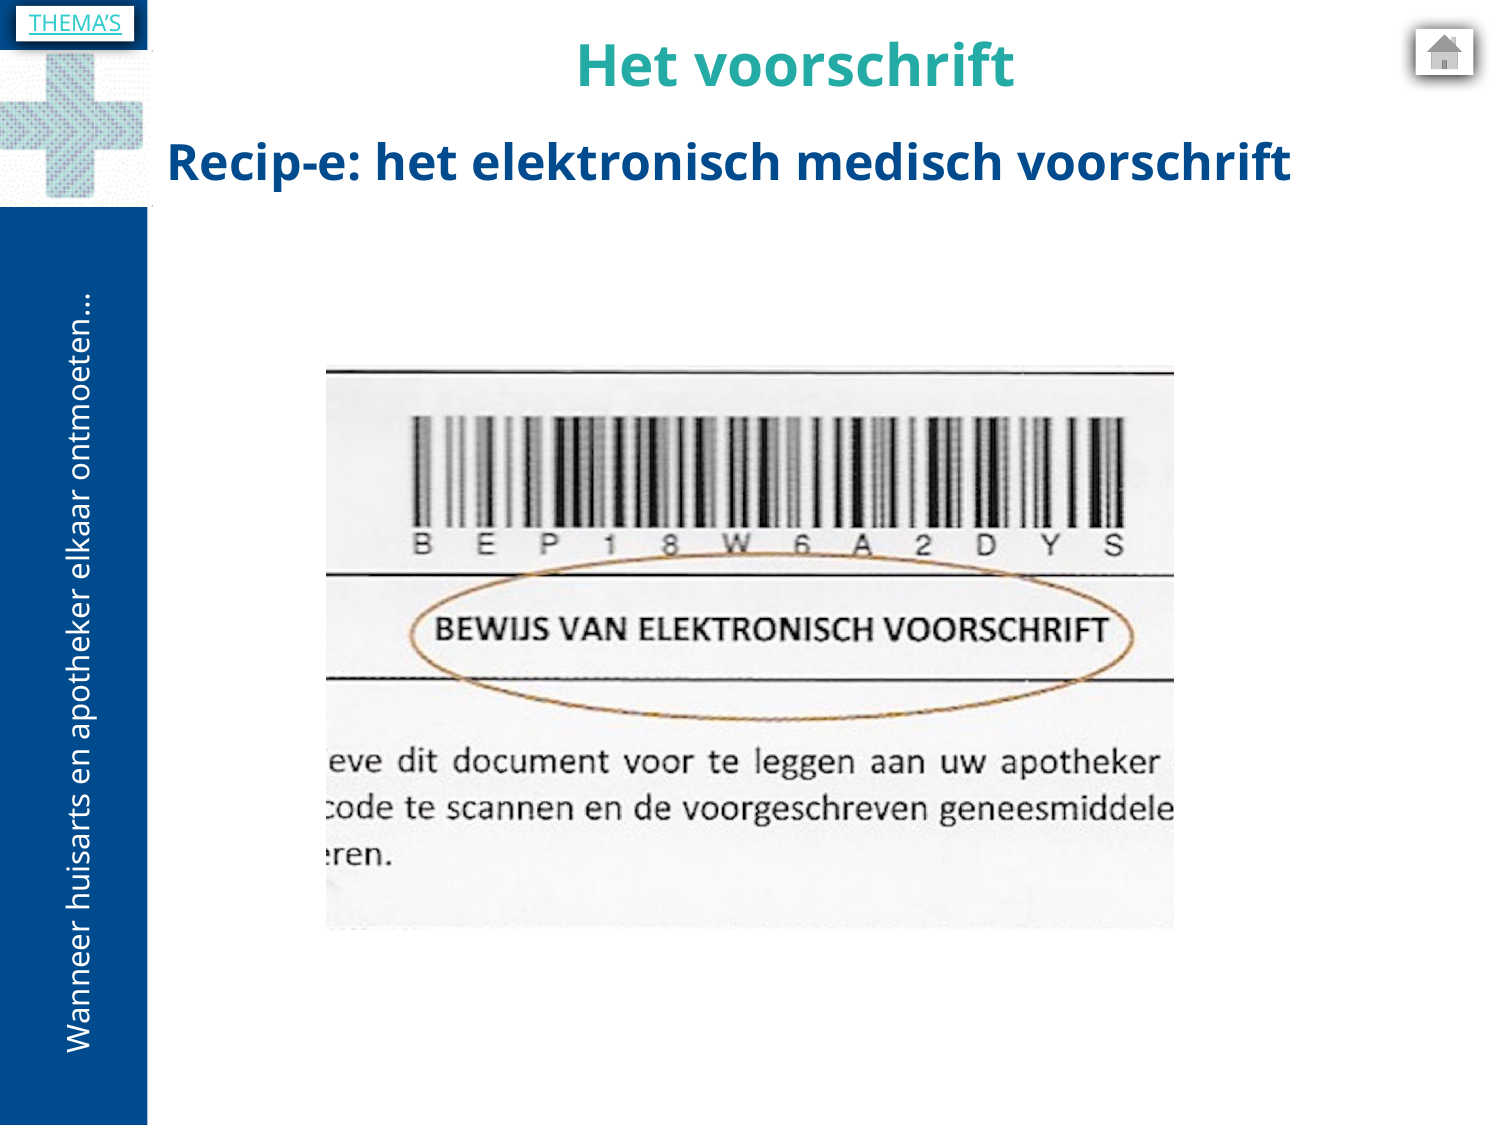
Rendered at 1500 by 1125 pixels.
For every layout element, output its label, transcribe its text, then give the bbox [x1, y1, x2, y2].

list Het voorschrift [174, 28, 1416, 129]
picture [0, 50, 154, 207]
text_box [1415, 28, 1474, 76]
list Recip-e: het elektronisch medisch voorschrift [151, 129, 1463, 247]
picture [326, 364, 1174, 930]
text_box THEMA’S [15, 5, 135, 42]
